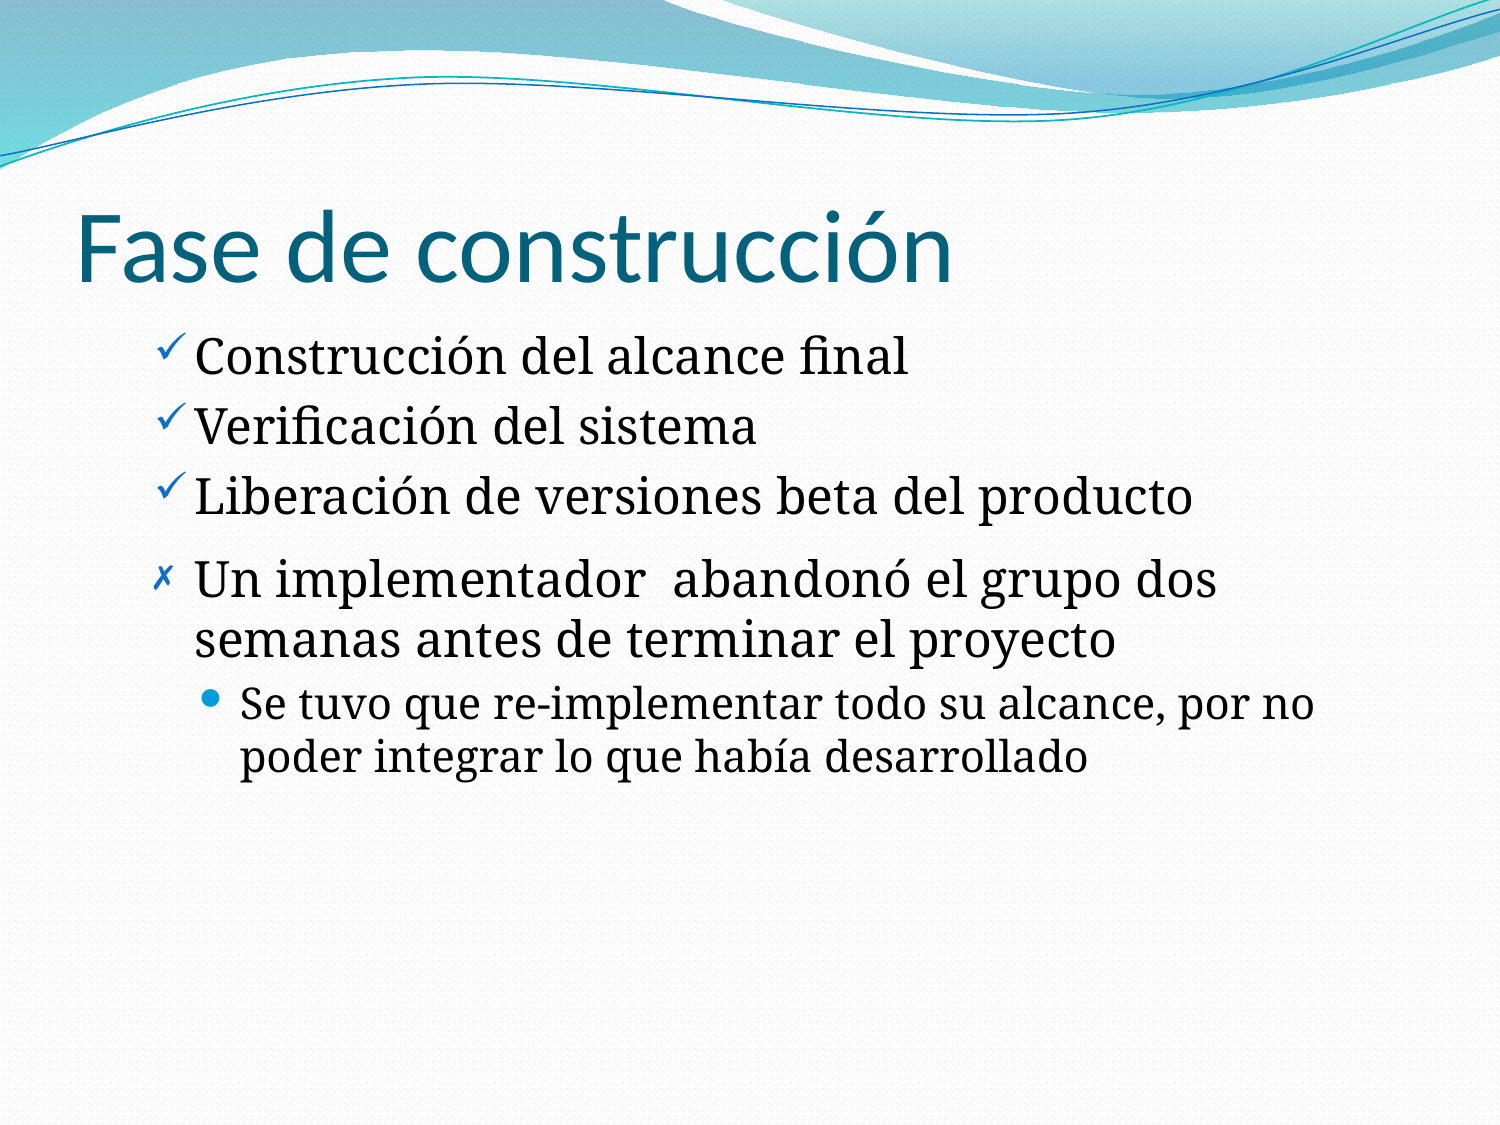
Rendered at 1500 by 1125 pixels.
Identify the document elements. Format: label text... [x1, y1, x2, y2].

title Fase de construcción [75, 115, 1425, 303]
list Construcción del alcance final Verificación del sistema Liberación de versiones beta del producto Un implementador abandonó el grupo dos semanas antes de terminar el proyecto Se tuvo que re-implementar todo su alcance, por no poder integrar lo que había desarrollado [75, 317, 1425, 1038]
